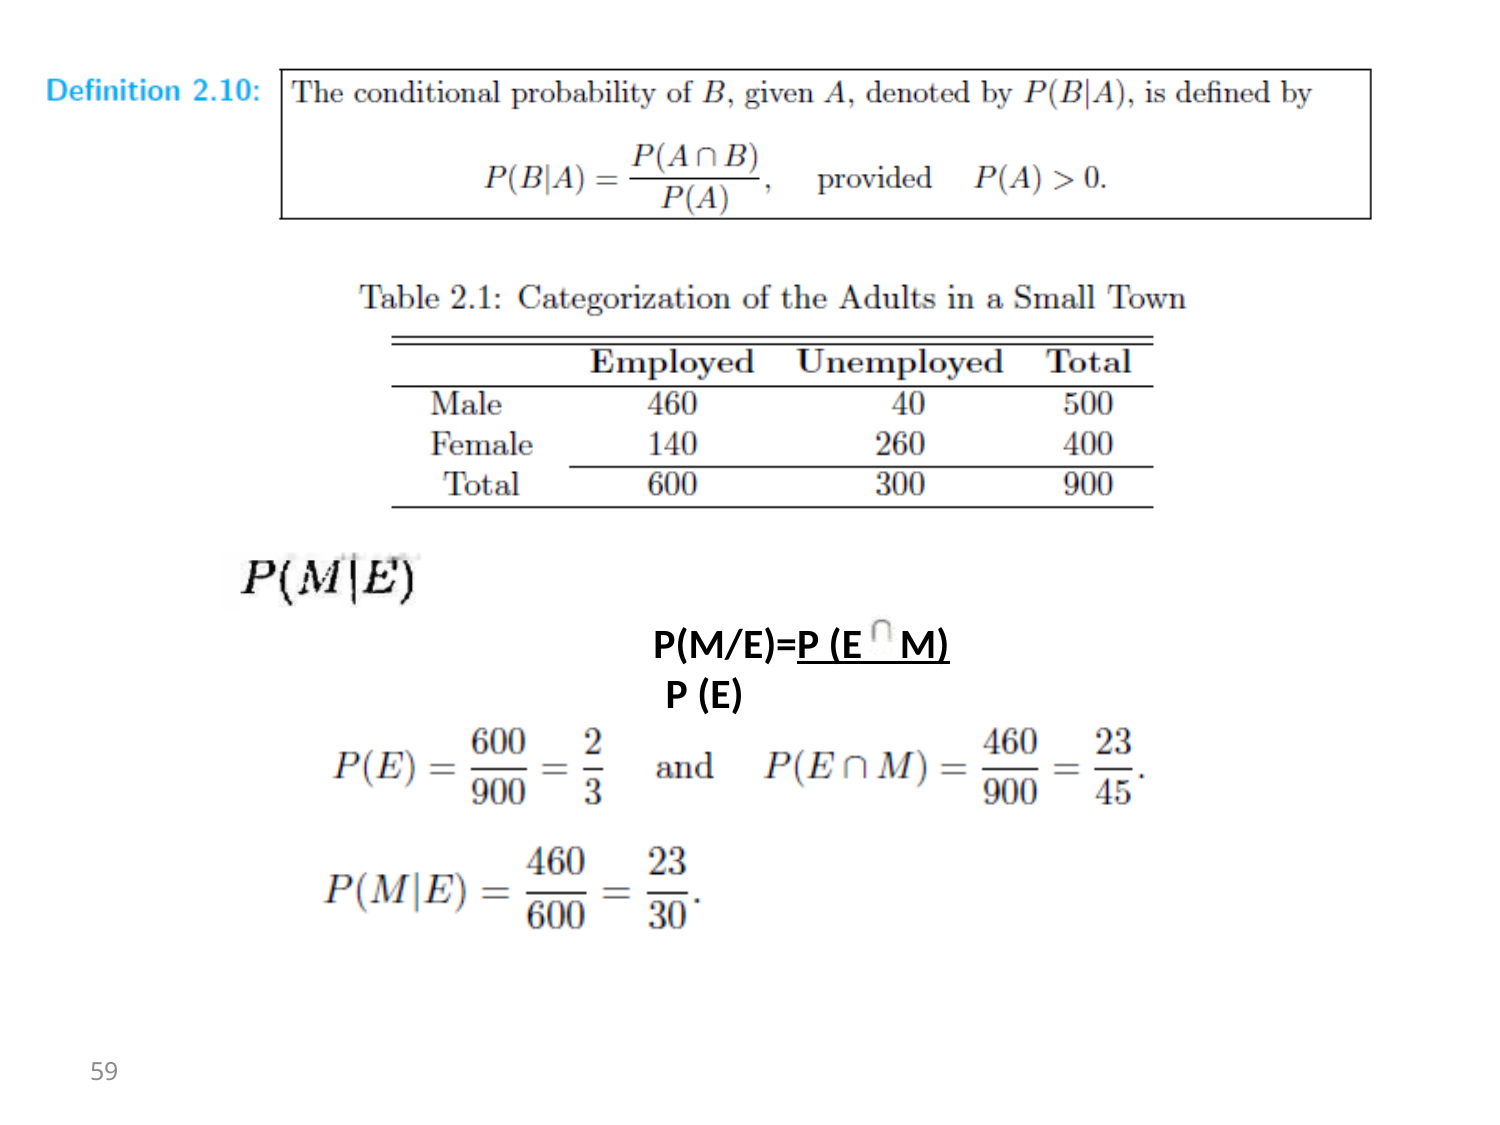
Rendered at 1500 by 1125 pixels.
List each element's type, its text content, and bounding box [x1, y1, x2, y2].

text_box P(M/E)=P (E M) P (E) [222, 609, 1381, 725]
picture [222, 253, 1196, 626]
picture [298, 833, 737, 964]
picture [866, 609, 898, 655]
picture [313, 704, 1159, 823]
picture [41, 54, 1377, 230]
slide_number 59 [75, 1042, 425, 1103]
